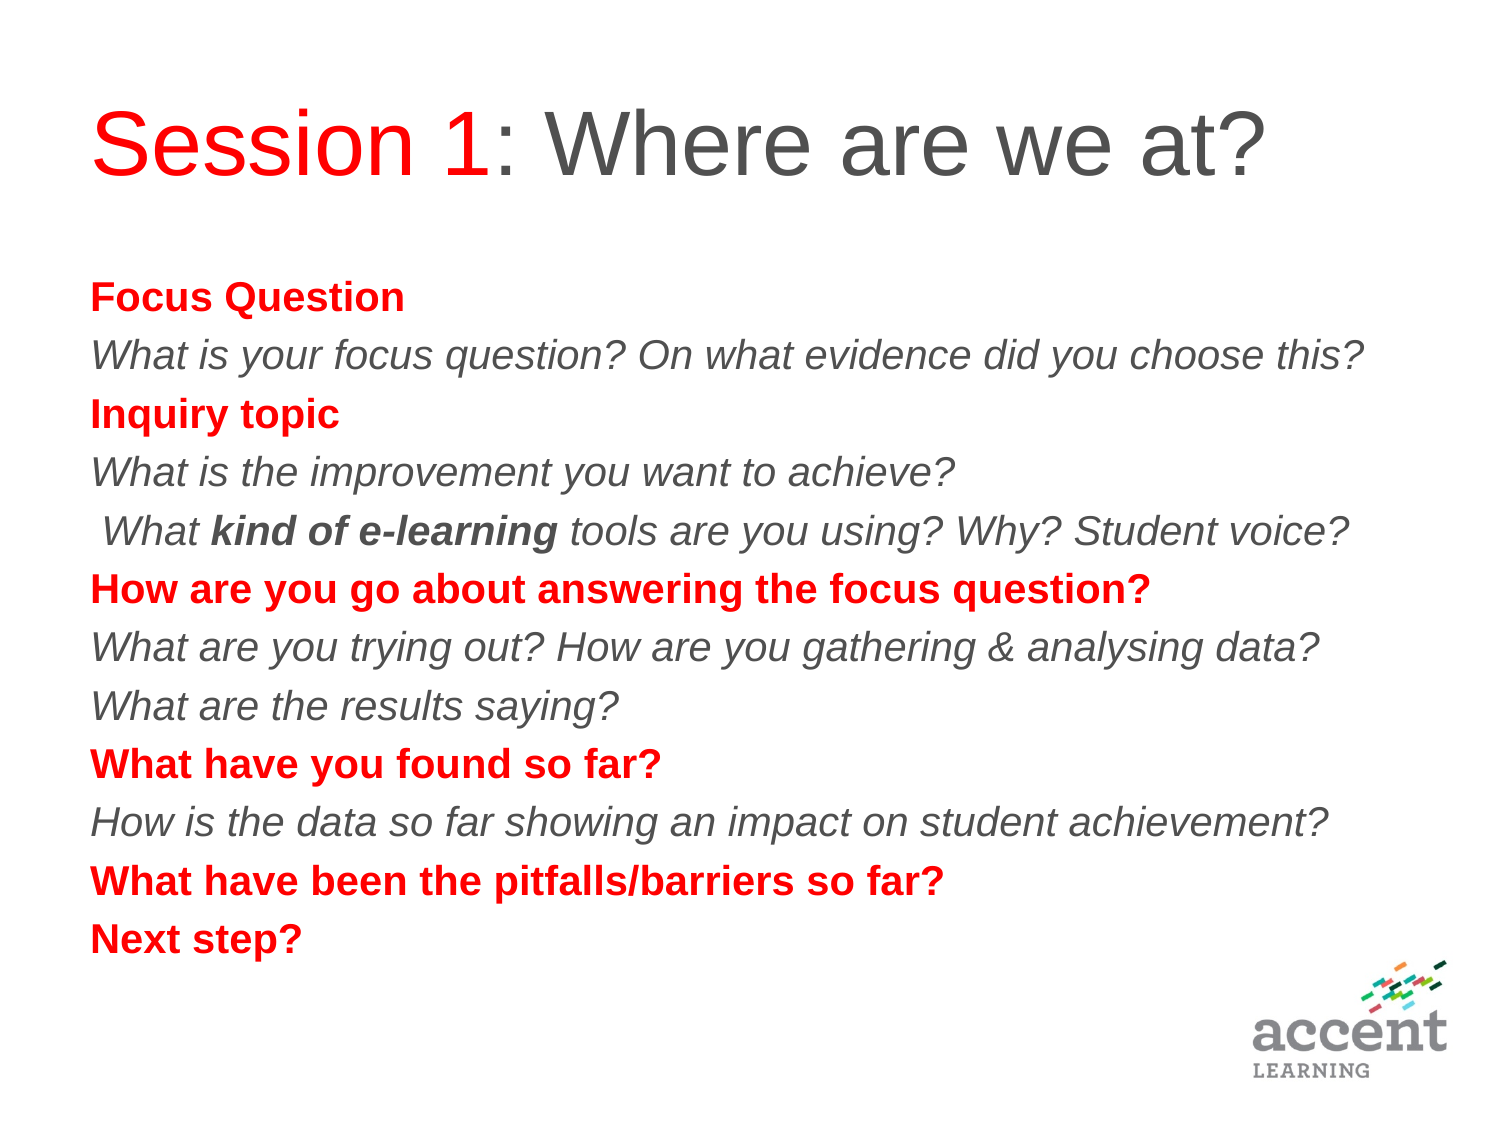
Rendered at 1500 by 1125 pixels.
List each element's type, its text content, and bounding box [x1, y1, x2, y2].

list Focus Question What is your focus question? On what evidence did you choose this? Inquiry topic What is the improvement you want to achieve? What kind of e-learning tools are you using? Why? Student voice? How are you go about answering the focus question? What are you trying out? How are you gathering & analysing data? What are the results saying? What have you found so far? How is the data so far showing an impact on student achievement? What have been the pitfalls/barriers so far? Next step? [74, 262, 1454, 997]
picture [1222, 928, 1477, 1108]
title Session 1: Where are we at? [74, 44, 1426, 233]
